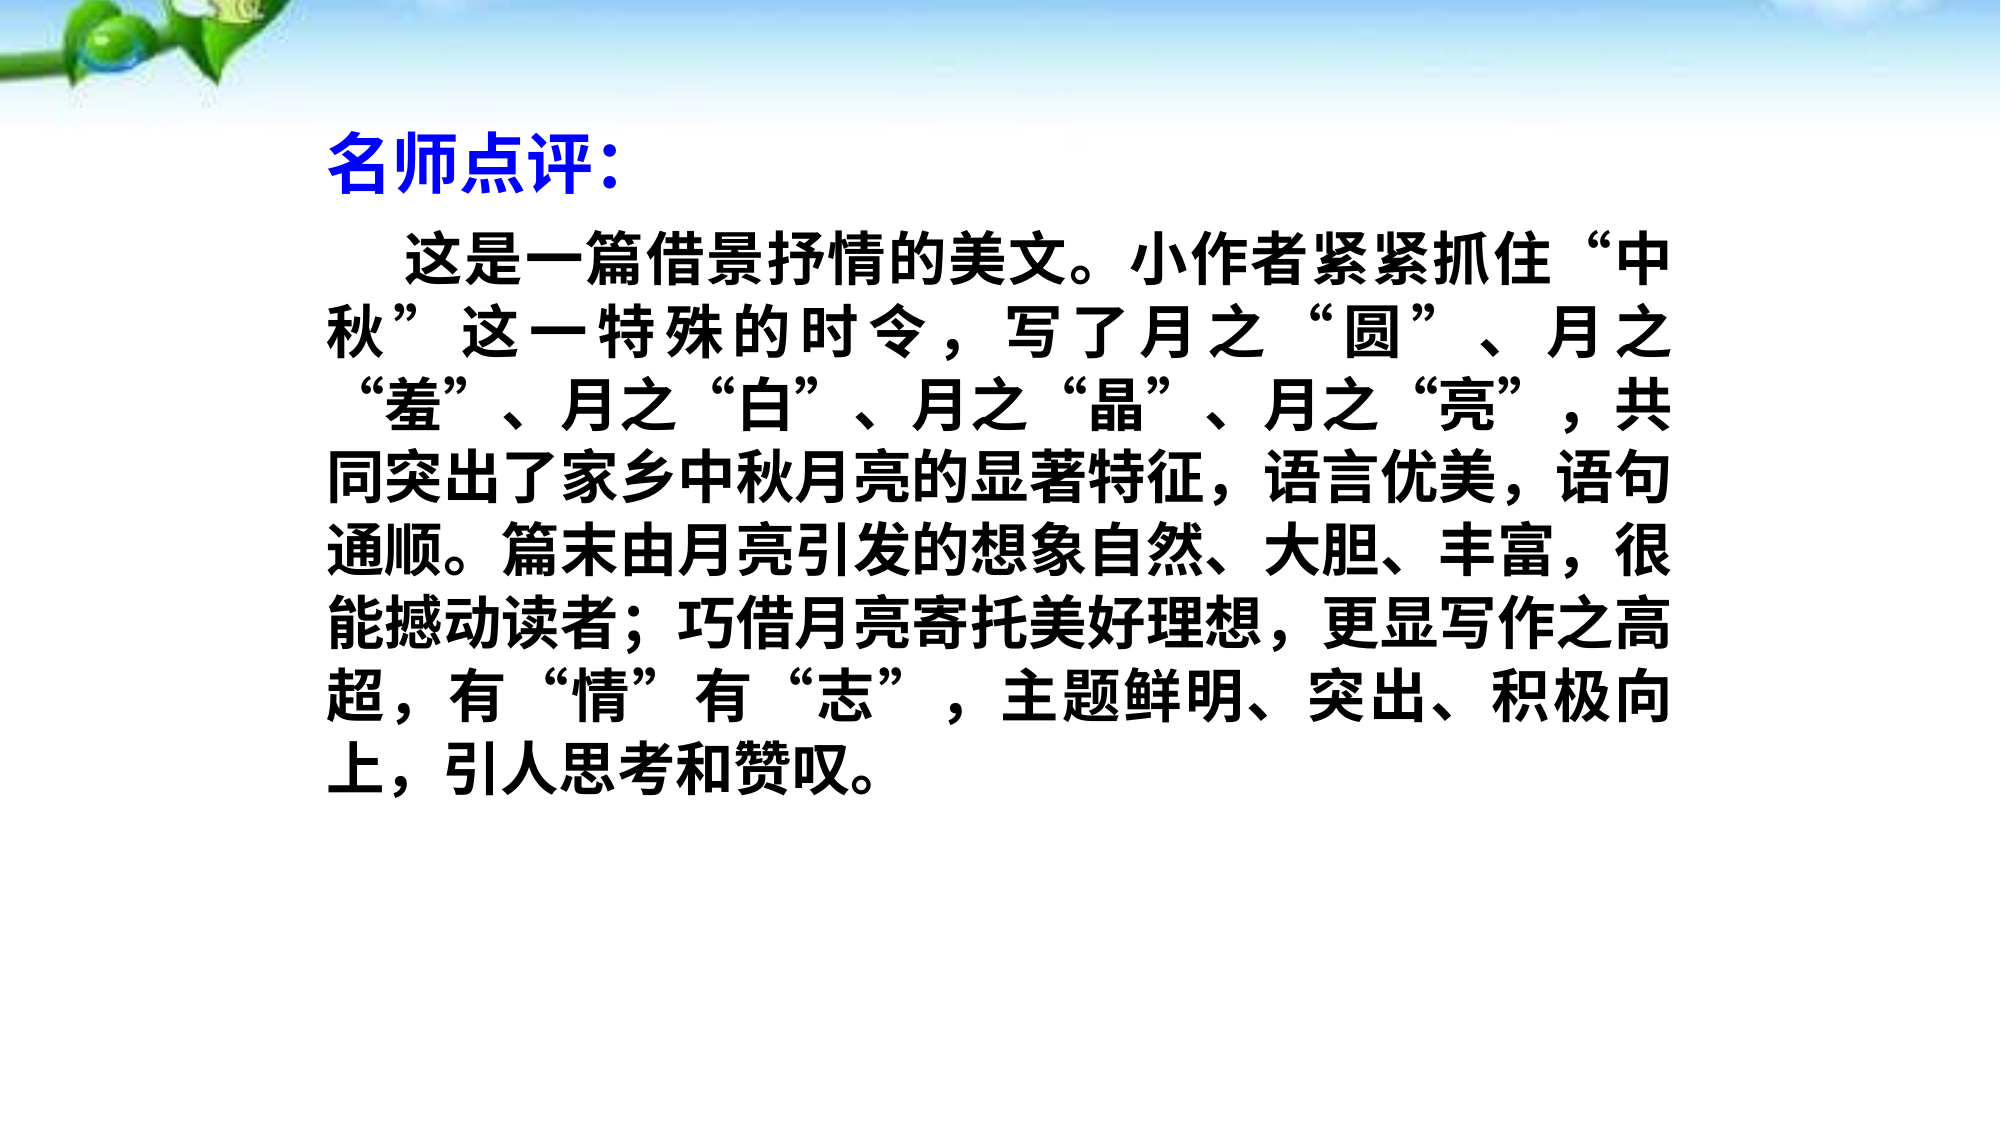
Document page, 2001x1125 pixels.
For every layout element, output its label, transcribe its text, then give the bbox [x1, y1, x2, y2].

picture [0, 0, 2001, 1125]
text_box 名师点评： 这是一篇借景抒情的美文。小作者紧紧抓住“中秋”这一特殊的时令，写了月之“圆”、月之“羞”、月之“白”、月之“晶”、月之“亮”，共同突出了家乡中秋月亮的显著特征，语言优美，语句通顺。篇末由月亮引发的想象自然、大胆、丰富，很能撼动读者；巧借月亮寄托美好理想，更显写作之高超，有“情”有“志”，主题鲜明、突出、积极向上，引人思考和赞叹。 [311, 121, 1688, 810]
